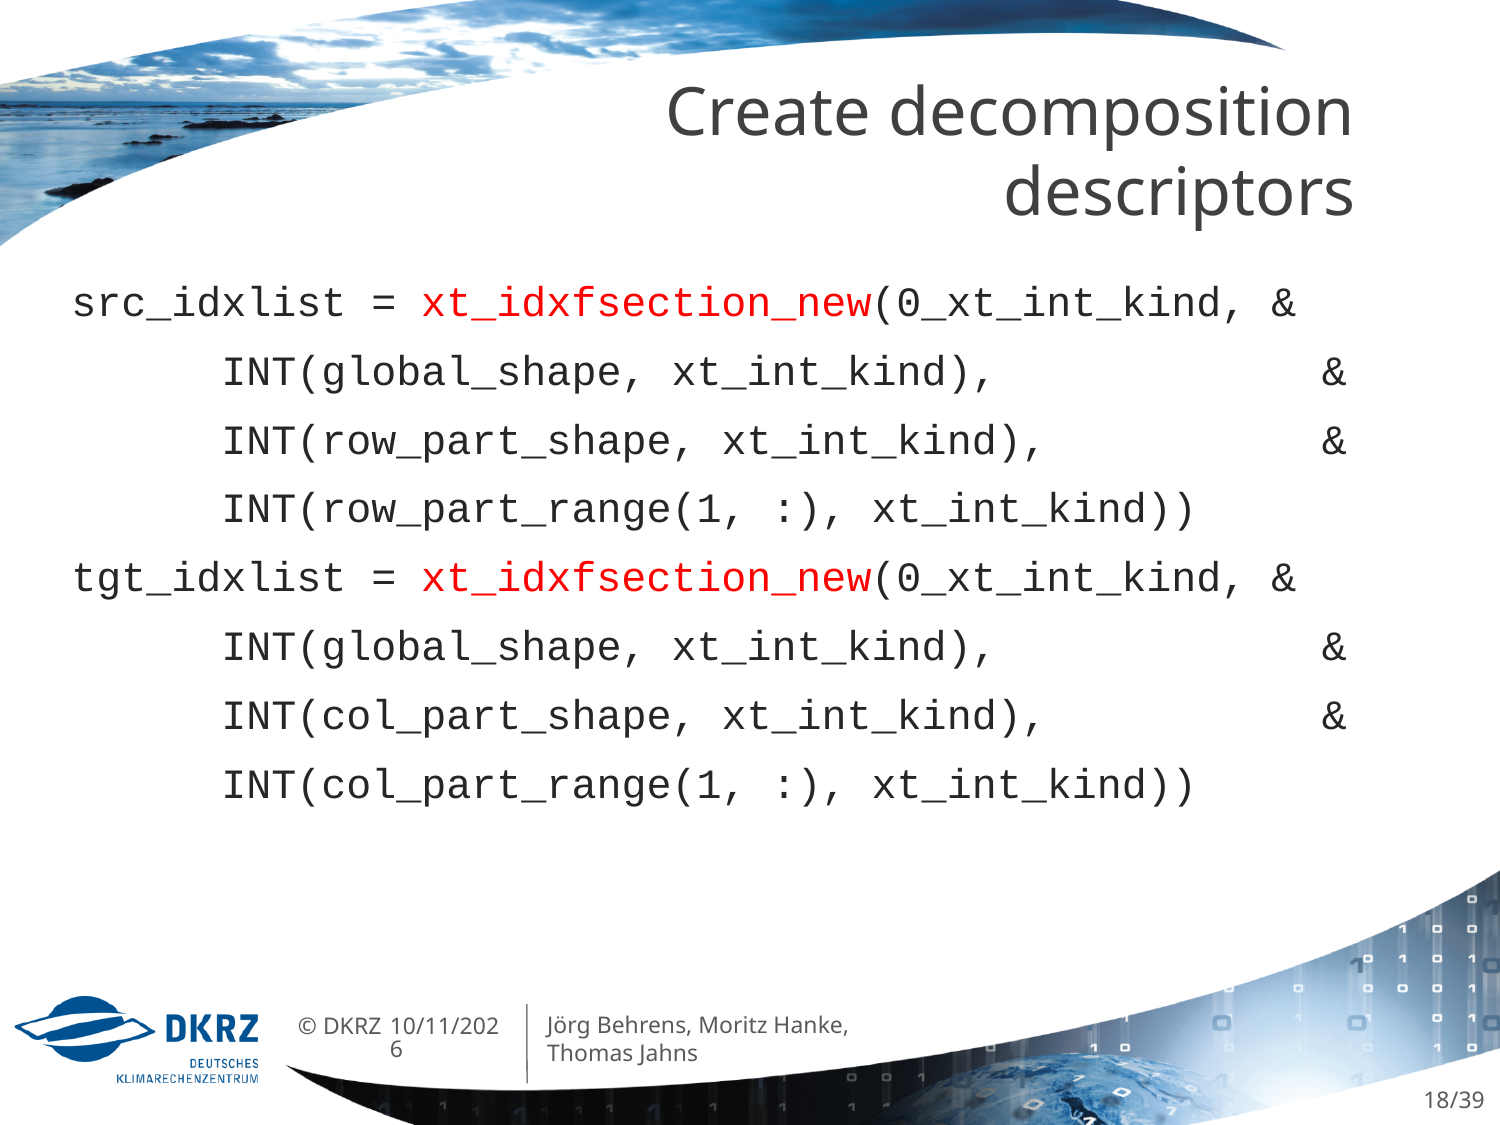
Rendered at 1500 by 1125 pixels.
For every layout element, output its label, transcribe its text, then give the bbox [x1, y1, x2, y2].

picture [14, 996, 258, 1083]
slide_number 18 [1333, 1078, 1465, 1125]
title Create decomposition descriptors [480, 66, 1372, 232]
picture [0, 0, 1288, 246]
list src_idxlist = xt_idxfsection_new(0_xt_int_kind, & INT(global_shape, xt_int_kind), & INT(row_part_shape, xt_int_kind), & INT(row_part_range(1, :), xt_int_kind)) tgt_idxlist = xt_idxfsection_new(0_xt_int_kind, & INT(global_shape, xt_int_kind), & INT(col_part_shape, xt_int_kind), & INT(col_part_range(1, :), xt_int_kind)) [0, 266, 1500, 929]
picture [285, 929, 1500, 1125]
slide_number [375, 1004, 528, 1052]
footer Jörg Behrens, Moritz Hanke, Thomas Jahns [532, 1003, 884, 1082]
